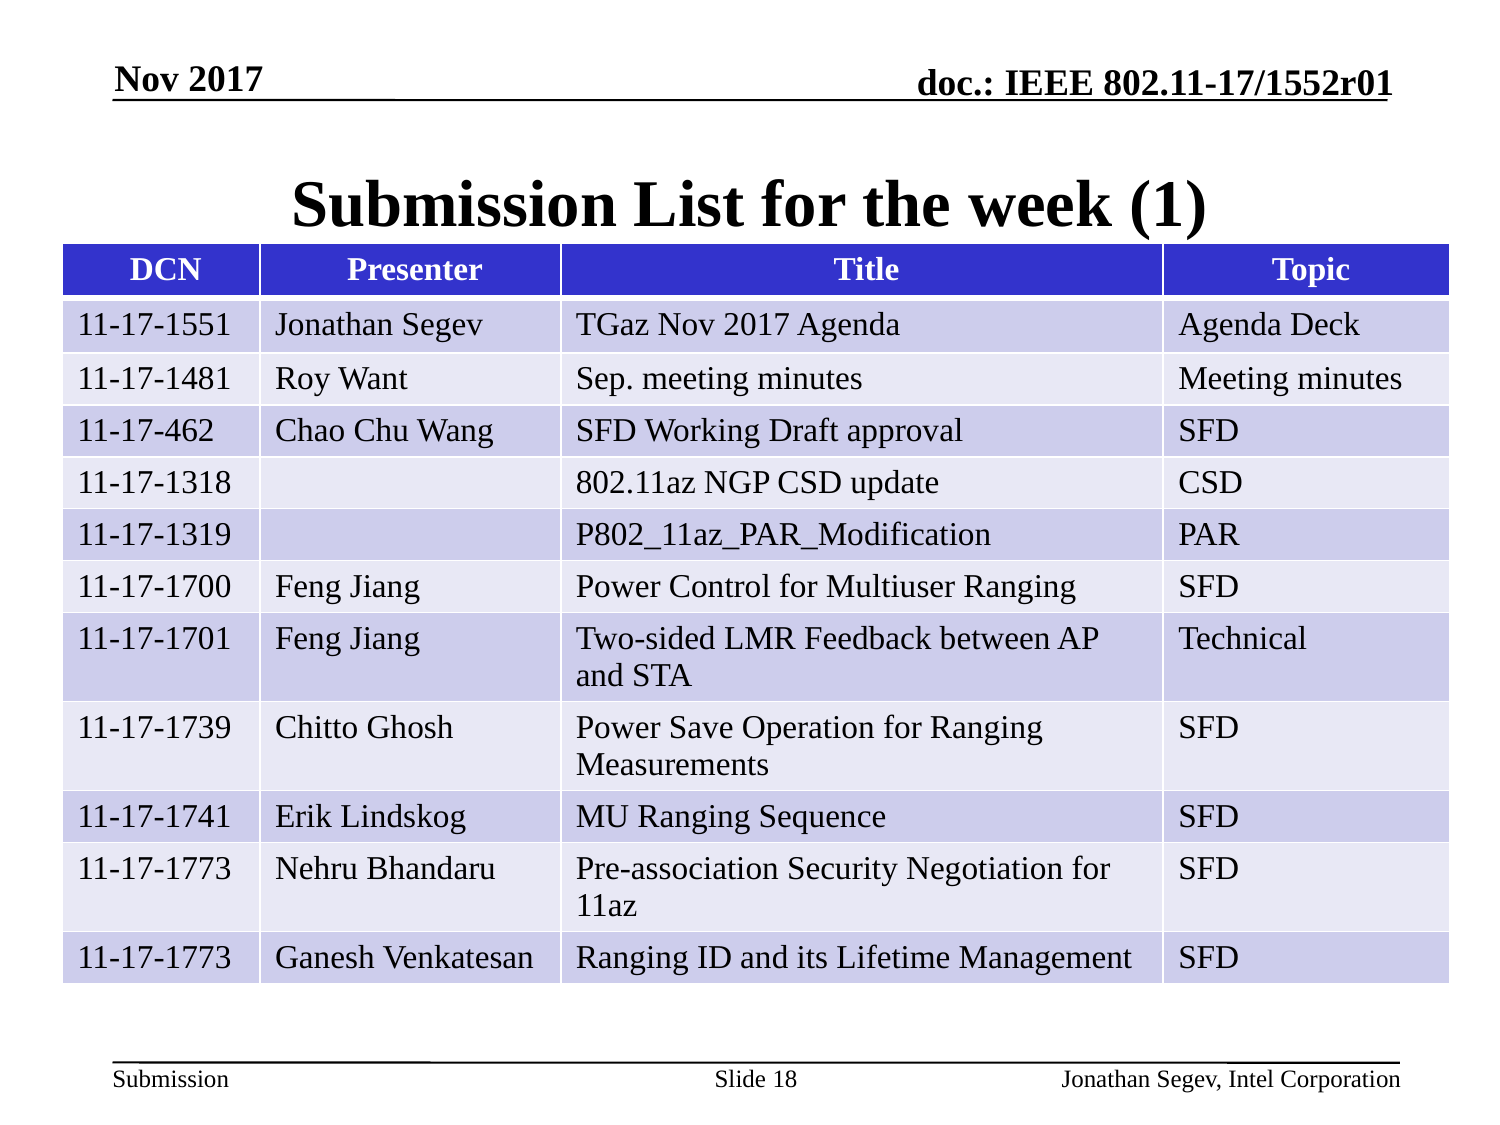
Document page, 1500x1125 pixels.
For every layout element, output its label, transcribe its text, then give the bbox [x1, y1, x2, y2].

table_cell Chitto Ghosh [261, 702, 560, 790]
table_cell SFD [1164, 843, 1449, 931]
table_cell 11-17-1701 [63, 613, 259, 701]
table_cell 11-17-1700 [63, 561, 259, 612]
table_cell 11-17-1773 [63, 843, 259, 931]
table_cell CSD [1164, 458, 1449, 508]
table_cell P802_11az_PAR_Modification [562, 509, 1162, 560]
table_cell Technical [1164, 613, 1449, 701]
footer Jonathan Segev, Intel Corporation [878, 1061, 1402, 1093]
table_cell [261, 509, 560, 560]
table_header Presenter [261, 244, 560, 295]
table_cell 11-17-1551 [63, 301, 259, 352]
table_cell Erik Lindskog [261, 791, 560, 842]
table_cell 11-17-1319 [63, 509, 259, 560]
table_header Title [562, 244, 1162, 295]
table_cell Sep. meeting minutes [562, 354, 1162, 404]
table_cell 802.11az NGP CSD update [562, 458, 1162, 508]
table_cell Pre-association Security Negotiation for 11az [562, 843, 1162, 931]
table_cell SFD [1164, 702, 1449, 790]
slide_number Slide 18 [712, 1061, 800, 1123]
table_cell Ranging ID and its Lifetime Management [562, 932, 1162, 983]
table_cell Nehru Bhandaru [261, 843, 560, 931]
table_cell SFD [1164, 406, 1449, 456]
table_cell MU Ranging Sequence [562, 791, 1162, 842]
table_cell 11-17-1481 [63, 354, 259, 404]
table_cell Roy Want [261, 354, 560, 404]
table_cell SFD Working Draft approval [562, 406, 1162, 456]
table_cell 11-17-1739 [63, 702, 259, 790]
table_cell 11-17-1318 [63, 458, 259, 508]
table_cell Feng Jiang [261, 613, 560, 701]
table_cell Chao Chu Wang [261, 406, 560, 456]
table_cell Power Save Operation for Ranging Measurements [562, 702, 1162, 790]
table_cell TGaz Nov 2017 Agenda [562, 301, 1162, 352]
table_cell 11-17-1741 [63, 791, 259, 842]
table_cell Two-sided LMR Feedback between AP and STA [562, 613, 1162, 701]
table_cell Power Control for Multiuser Ranging [562, 561, 1162, 612]
table_cell PAR [1164, 509, 1449, 560]
table_cell Feng Jiang [261, 561, 560, 612]
table_cell SFD [1164, 932, 1449, 983]
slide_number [114, 54, 423, 100]
table_cell Jonathan Segev [261, 301, 560, 352]
title Submission List for the week (1) [112, 112, 1388, 243]
table_cell 11-17-1773 [63, 932, 259, 983]
table_cell Ganesh Venkatesan [261, 932, 560, 983]
table_cell Meeting minutes [1164, 354, 1449, 404]
table_cell 11-17-462 [63, 406, 259, 456]
table_header DCN [63, 244, 259, 295]
table_header Topic [1164, 244, 1449, 295]
table_cell SFD [1164, 791, 1449, 842]
table_cell [261, 458, 560, 508]
table_cell Agenda Deck [1164, 301, 1449, 352]
table_cell SFD [1164, 561, 1449, 612]
